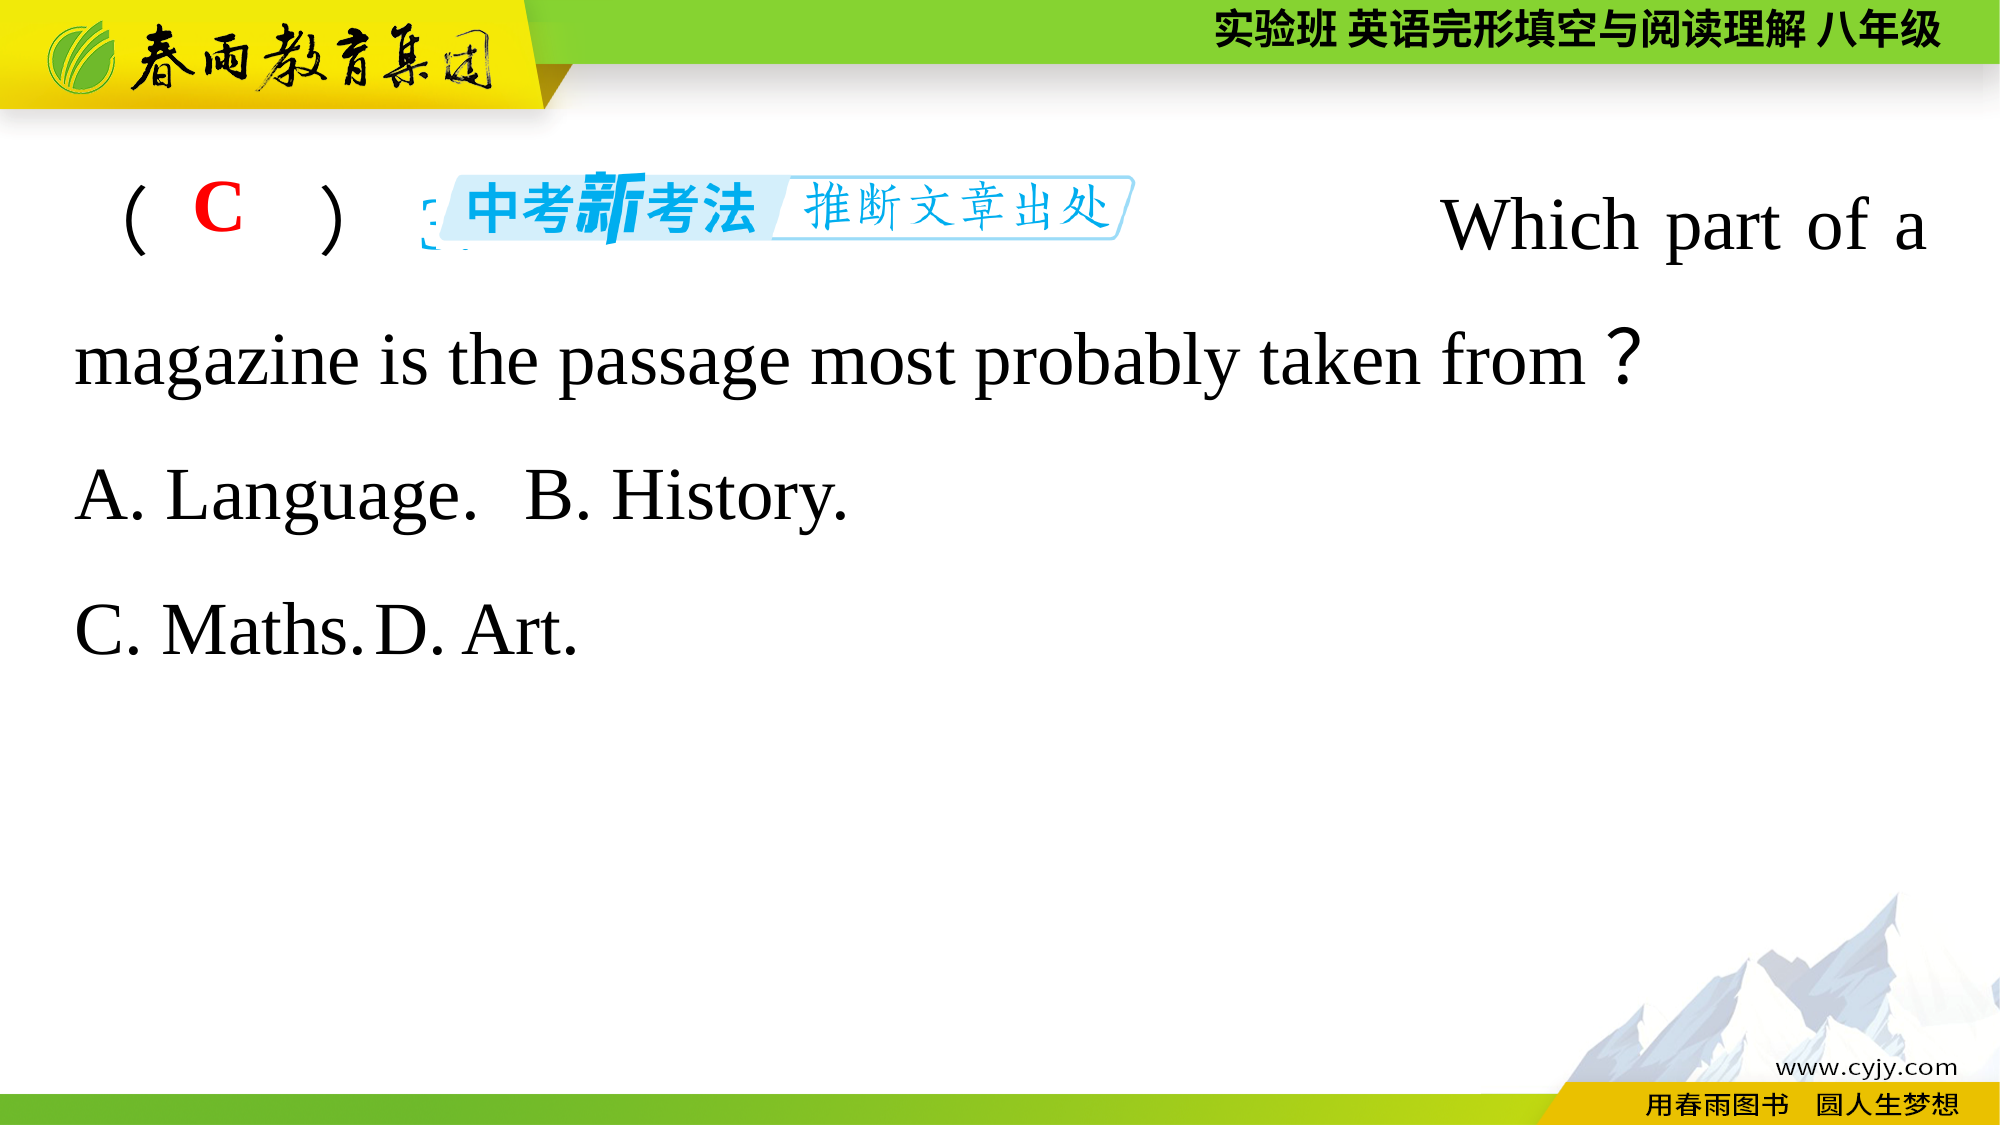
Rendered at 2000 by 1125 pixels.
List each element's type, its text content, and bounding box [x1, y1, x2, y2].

picture [0, 0, 2000, 1125]
list （ ）3. Which part of a magazine is the passage most probably taken from？ A. Language. B. History. C. Maths. D. Art. [59, 122, 1944, 683]
text_box C [158, 149, 262, 254]
